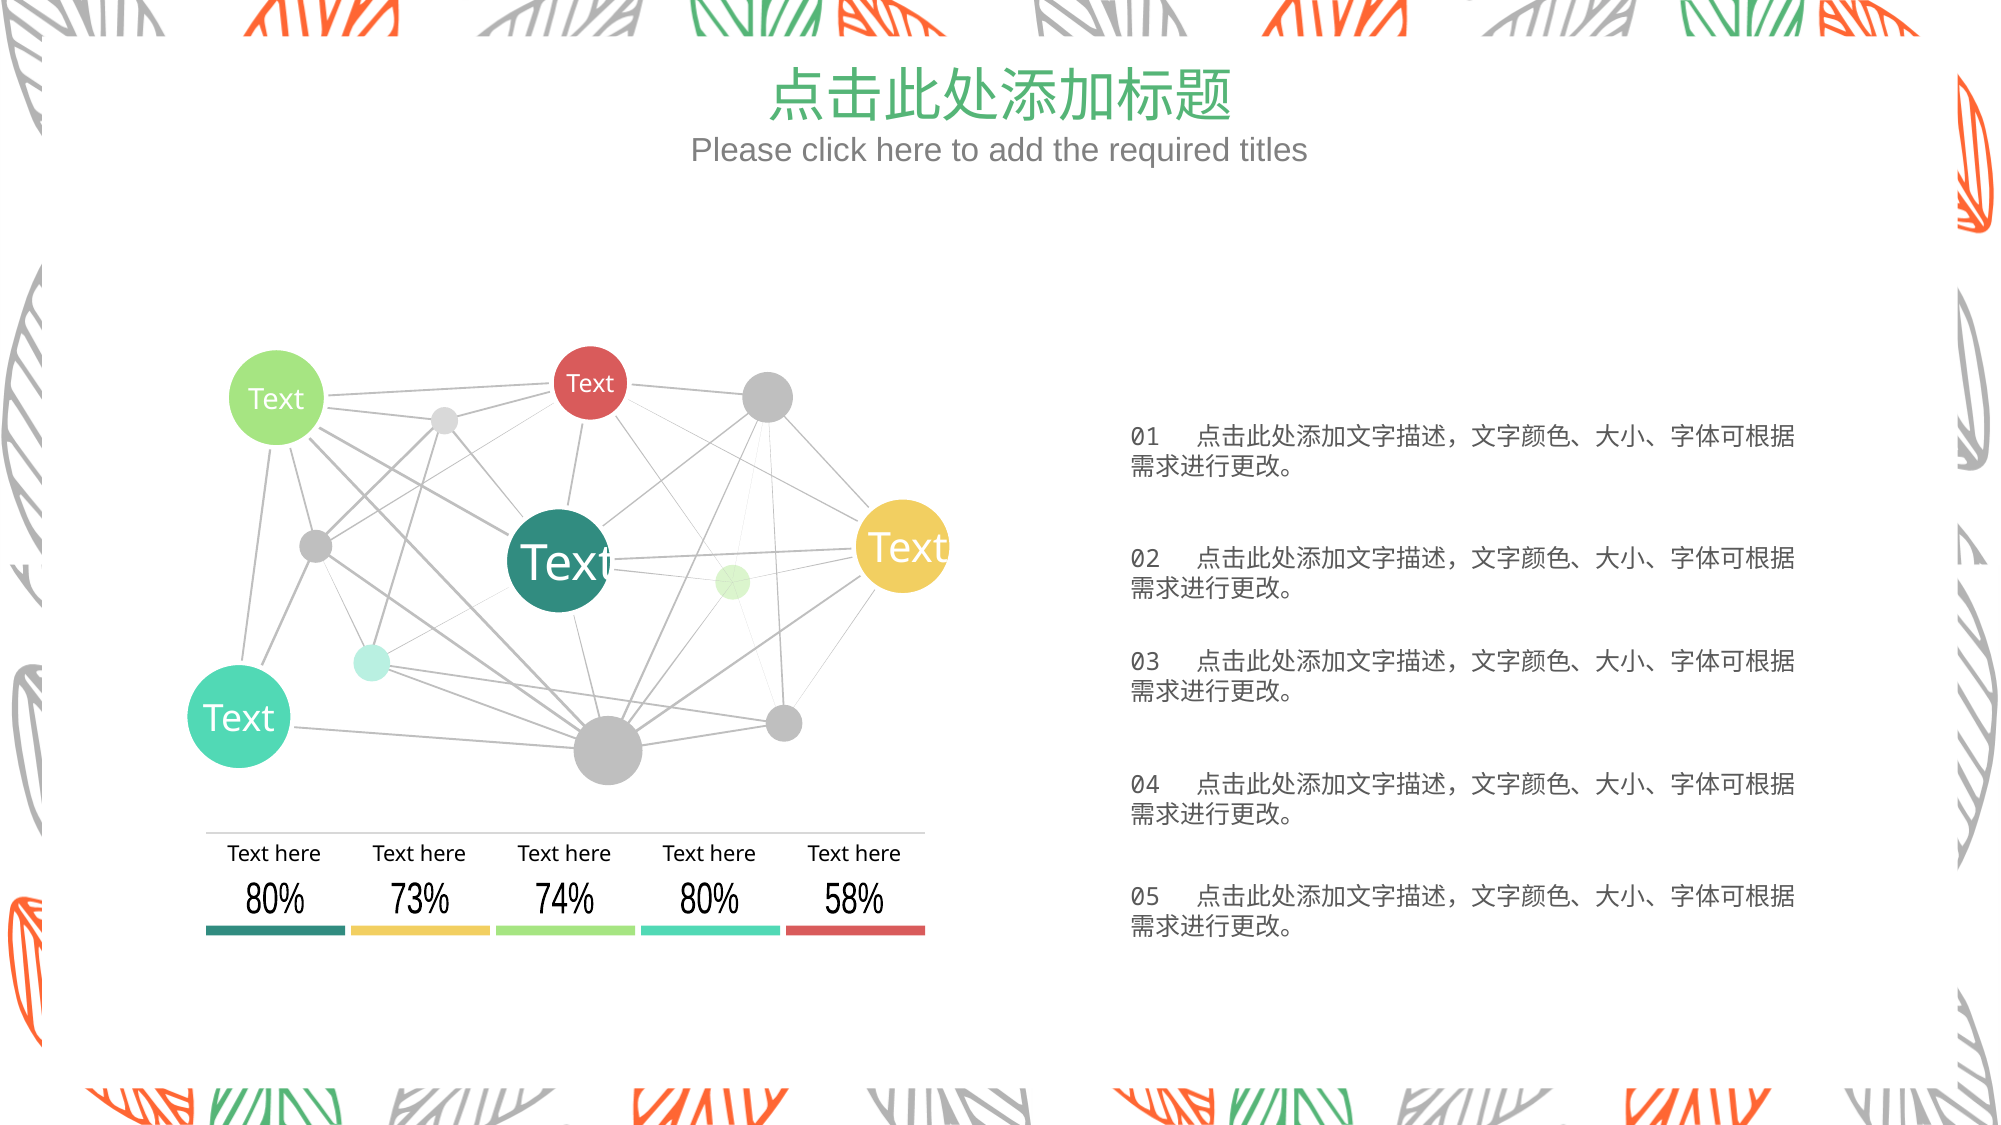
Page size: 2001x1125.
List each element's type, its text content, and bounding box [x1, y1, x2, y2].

text_box 05 点击此处添加文字描述，文字颜色、大小、字体可根据需求进行更改。 [1115, 872, 1825, 948]
text_box 04 点击此处添加文字描述，文字颜色、大小、字体可根据需求进行更改。 [1115, 760, 1825, 836]
picture [0, 0, 2001, 1125]
text_box 01 点击此处添加文字描述，文字颜色、大小、字体可根据需求进行更改。 [1115, 412, 1825, 488]
text_box 03 点击此处添加文字描述，文字颜色、大小、字体可根据需求进行更改。 [1115, 638, 1825, 714]
text_box Please click here to add the required titles [675, 120, 1325, 176]
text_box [171, 315, 970, 936]
text_box 点击此处添加标题 [713, 51, 1287, 136]
text_box 02 点击此处添加文字描述，文字颜色、大小、字体可根据需求进行更改。 [1115, 535, 1825, 610]
